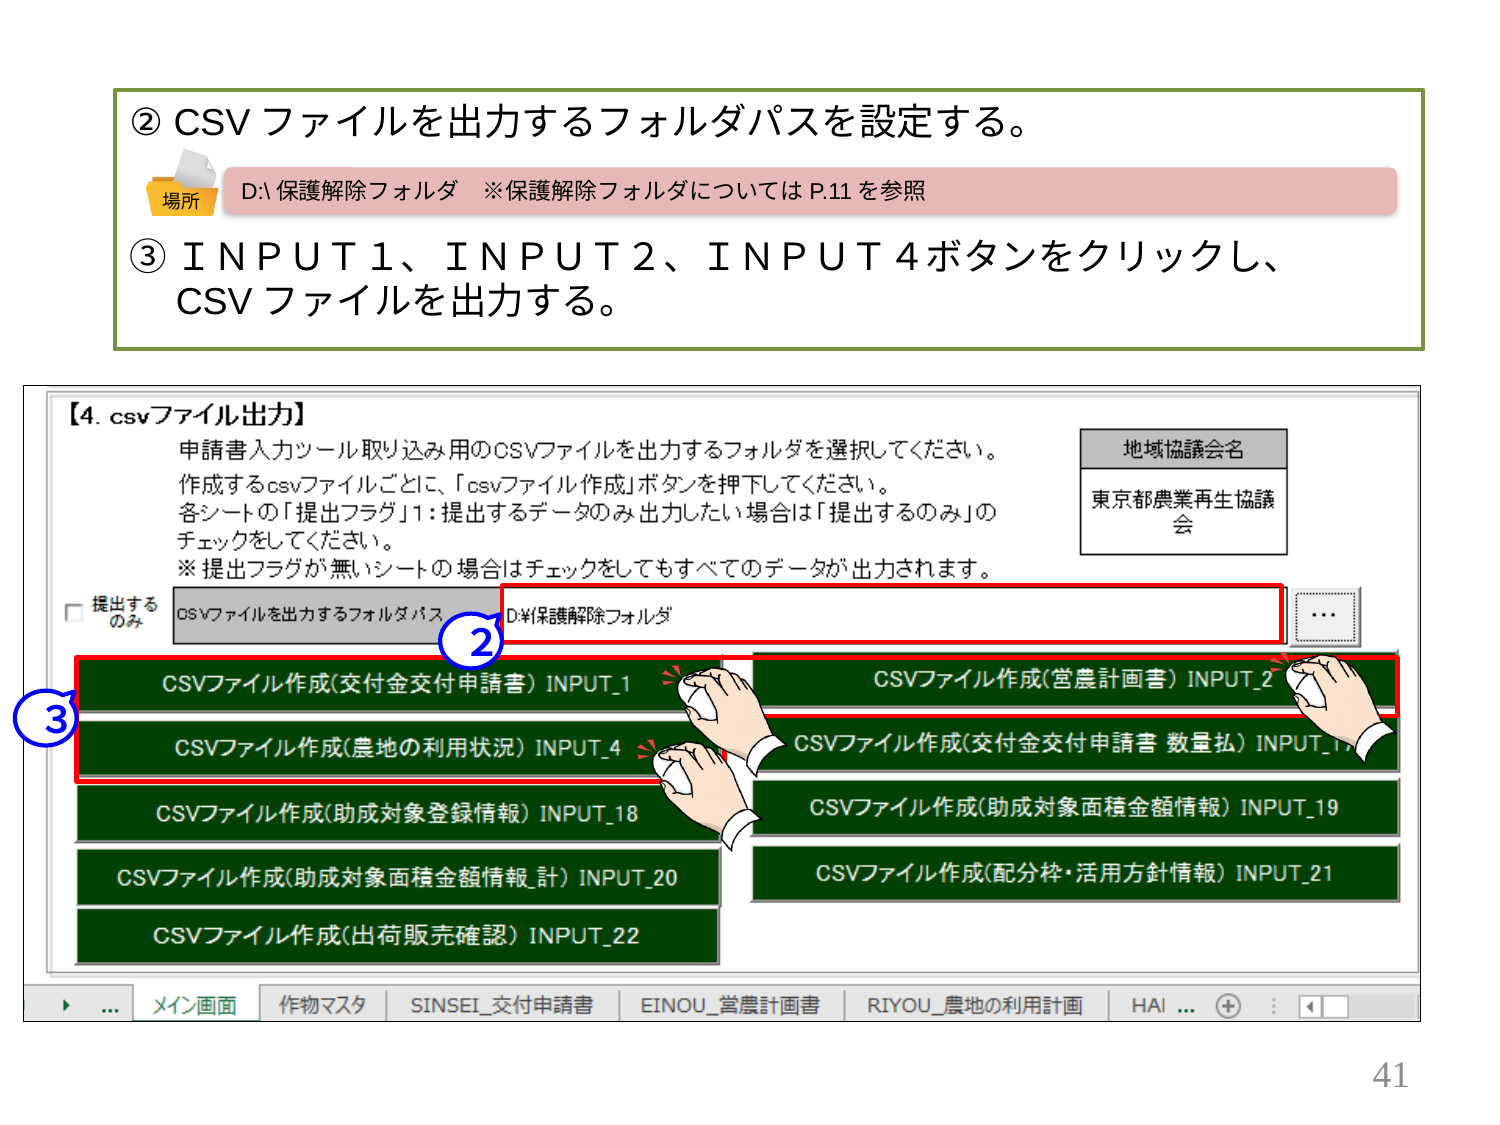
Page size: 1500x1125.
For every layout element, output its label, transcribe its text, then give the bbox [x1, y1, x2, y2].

text_box D:\保護解除フォルダ ※保護解除フォルダについてはP.11を参照 [233, 165, 1400, 217]
text_box ② CSVファイルを出力するフォルダパスを設定する。 ③ＩＮＰＵＴ１、ＩＮＰＵＴ２、ＩＮＰＵＴ４ボタンをクリックし、 CSVファイルを出力する。 [113, 88, 1425, 351]
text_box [135, 148, 228, 226]
text_box ３ [12, 702, 18, 734]
picture [23, 385, 1421, 1022]
slide_number 40 [1074, 1042, 1425, 1103]
